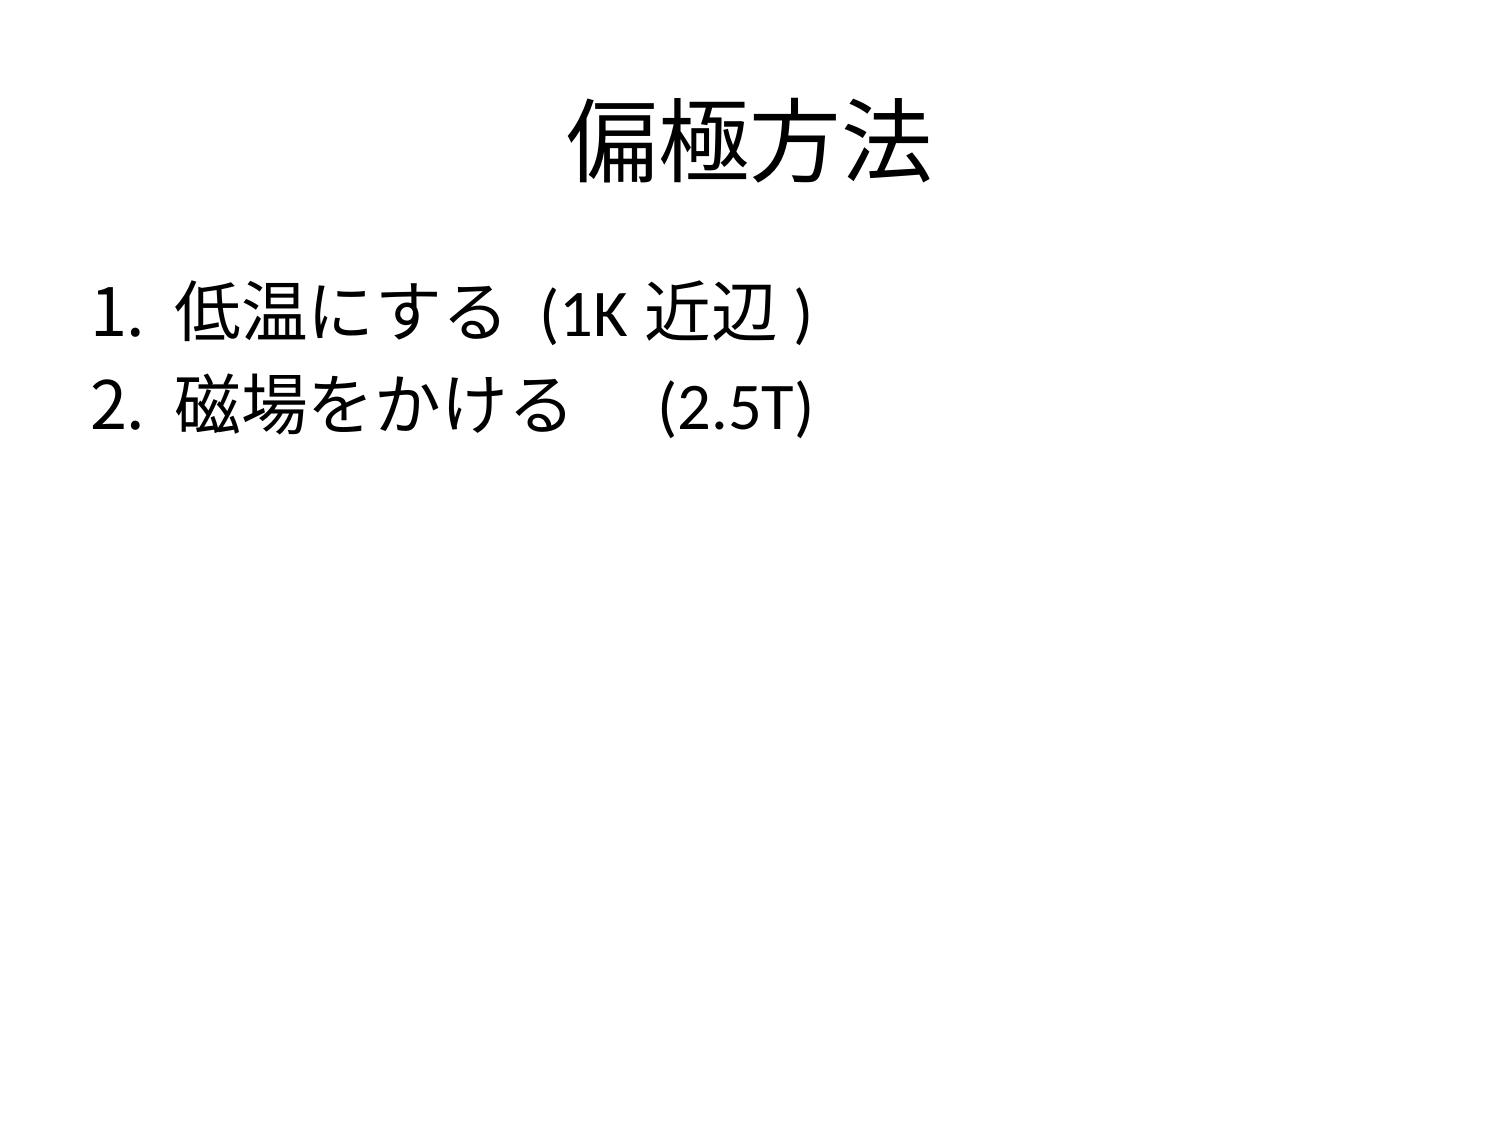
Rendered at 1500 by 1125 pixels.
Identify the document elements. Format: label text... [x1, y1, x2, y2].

list 低温にする (1K近辺) 磁場をかける (2.5T) [75, 262, 1477, 1005]
title 偏極方法 [75, 45, 1425, 233]
